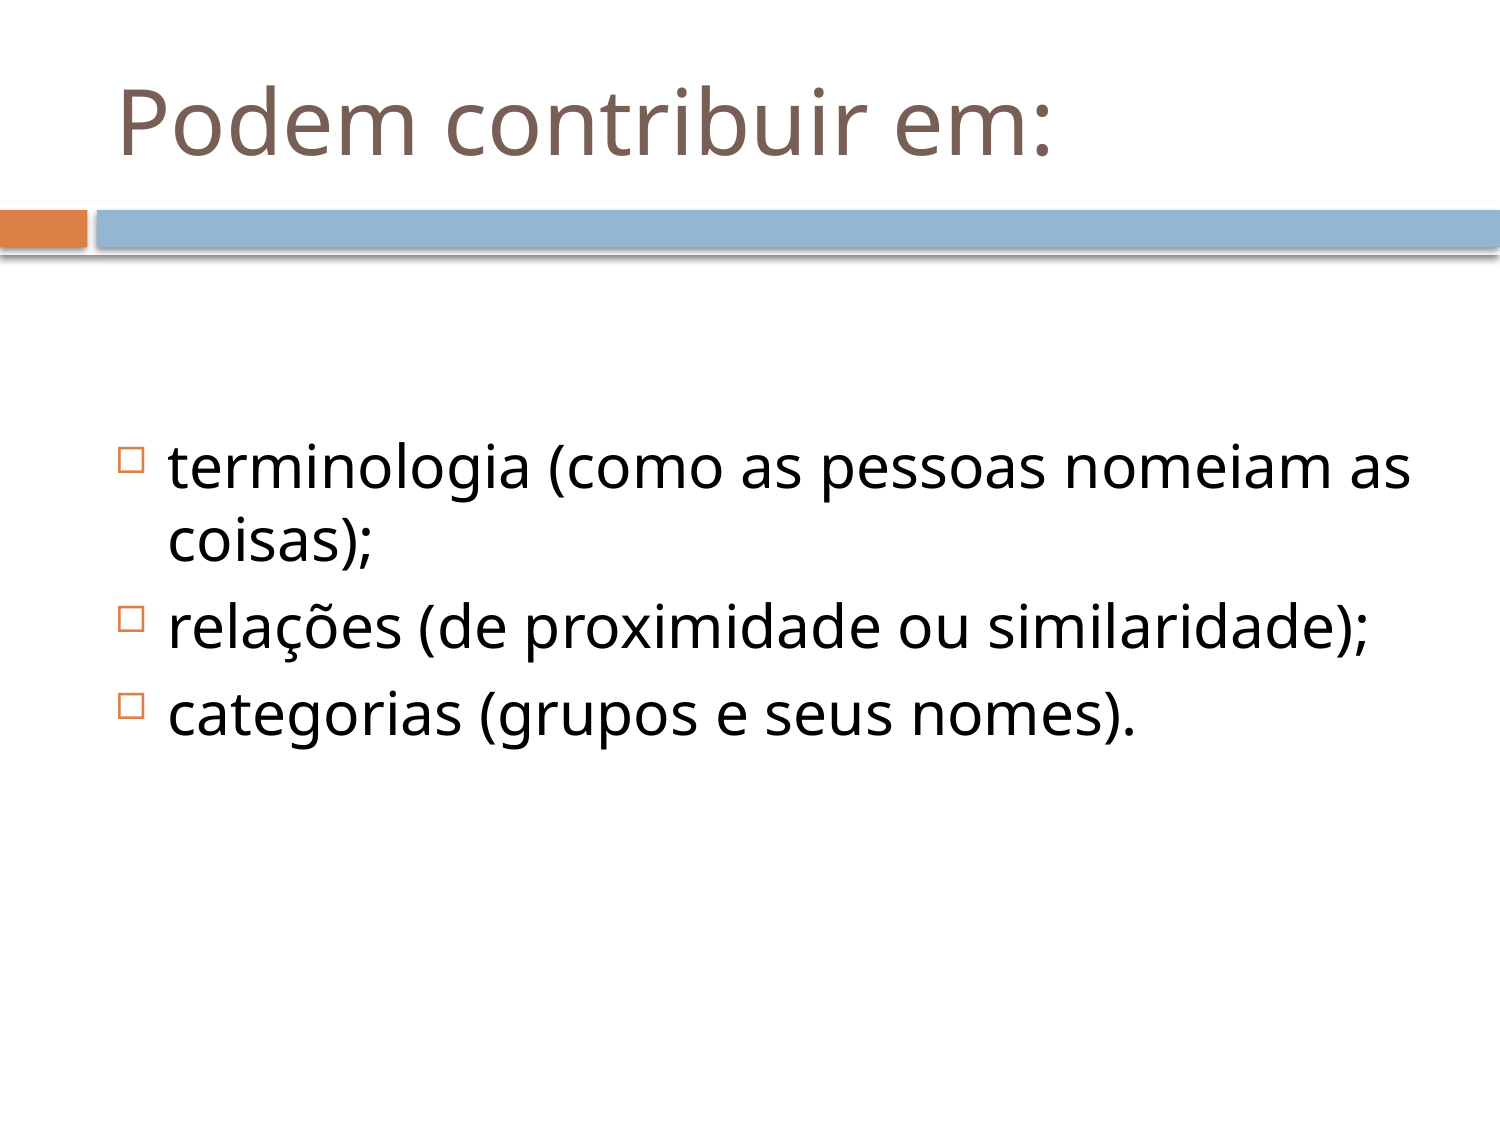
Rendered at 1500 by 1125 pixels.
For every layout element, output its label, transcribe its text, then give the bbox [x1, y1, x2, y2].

list terminologia (como as pessoas nomeiam as coisas); relações (de proximidade ou similaridade); categorias (grupos e seus nomes). [100, 420, 1438, 1000]
title Podem contribuir em: [100, 37, 1438, 200]
